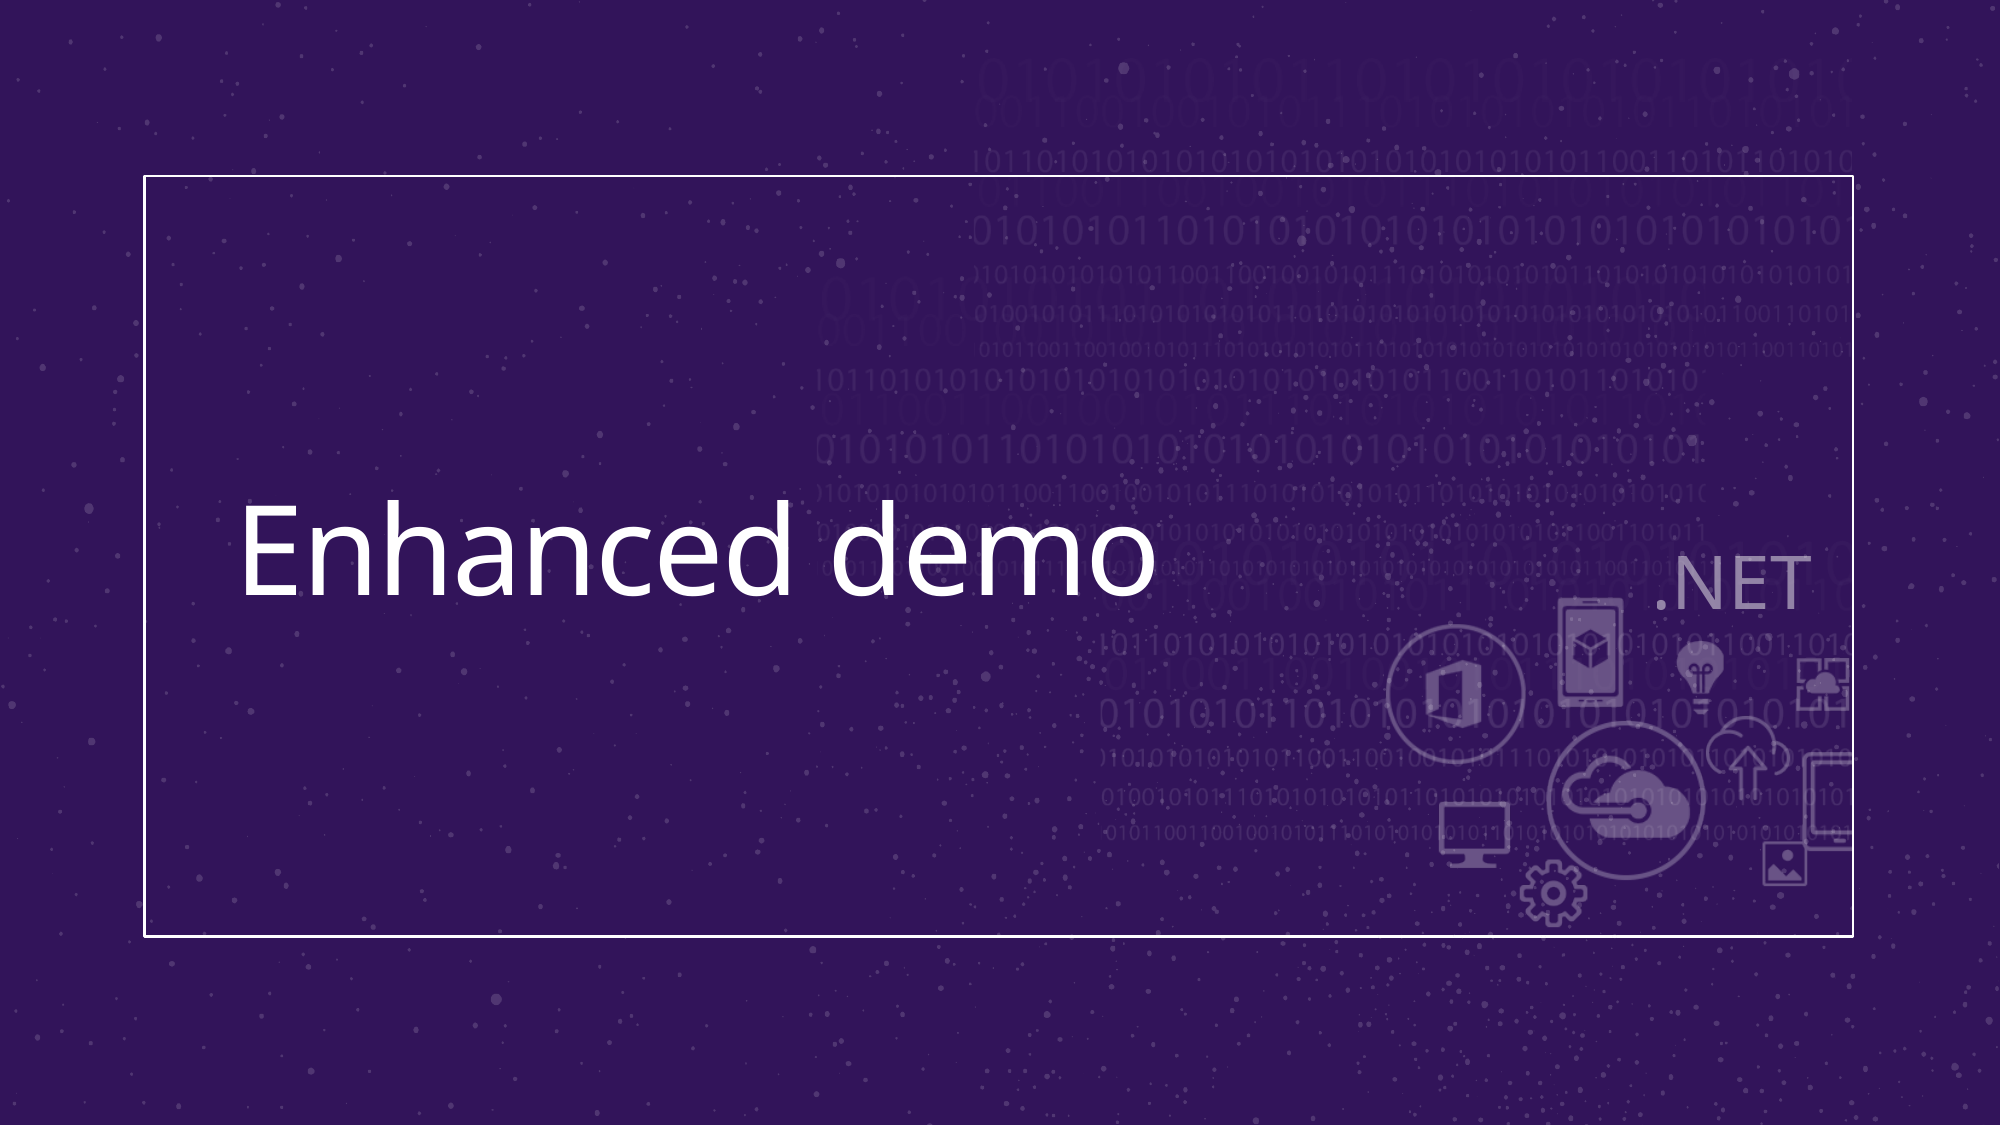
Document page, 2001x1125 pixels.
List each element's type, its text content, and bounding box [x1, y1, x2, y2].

title Enhanced demo [210, 472, 1853, 640]
picture [1, 0, 1999, 1125]
